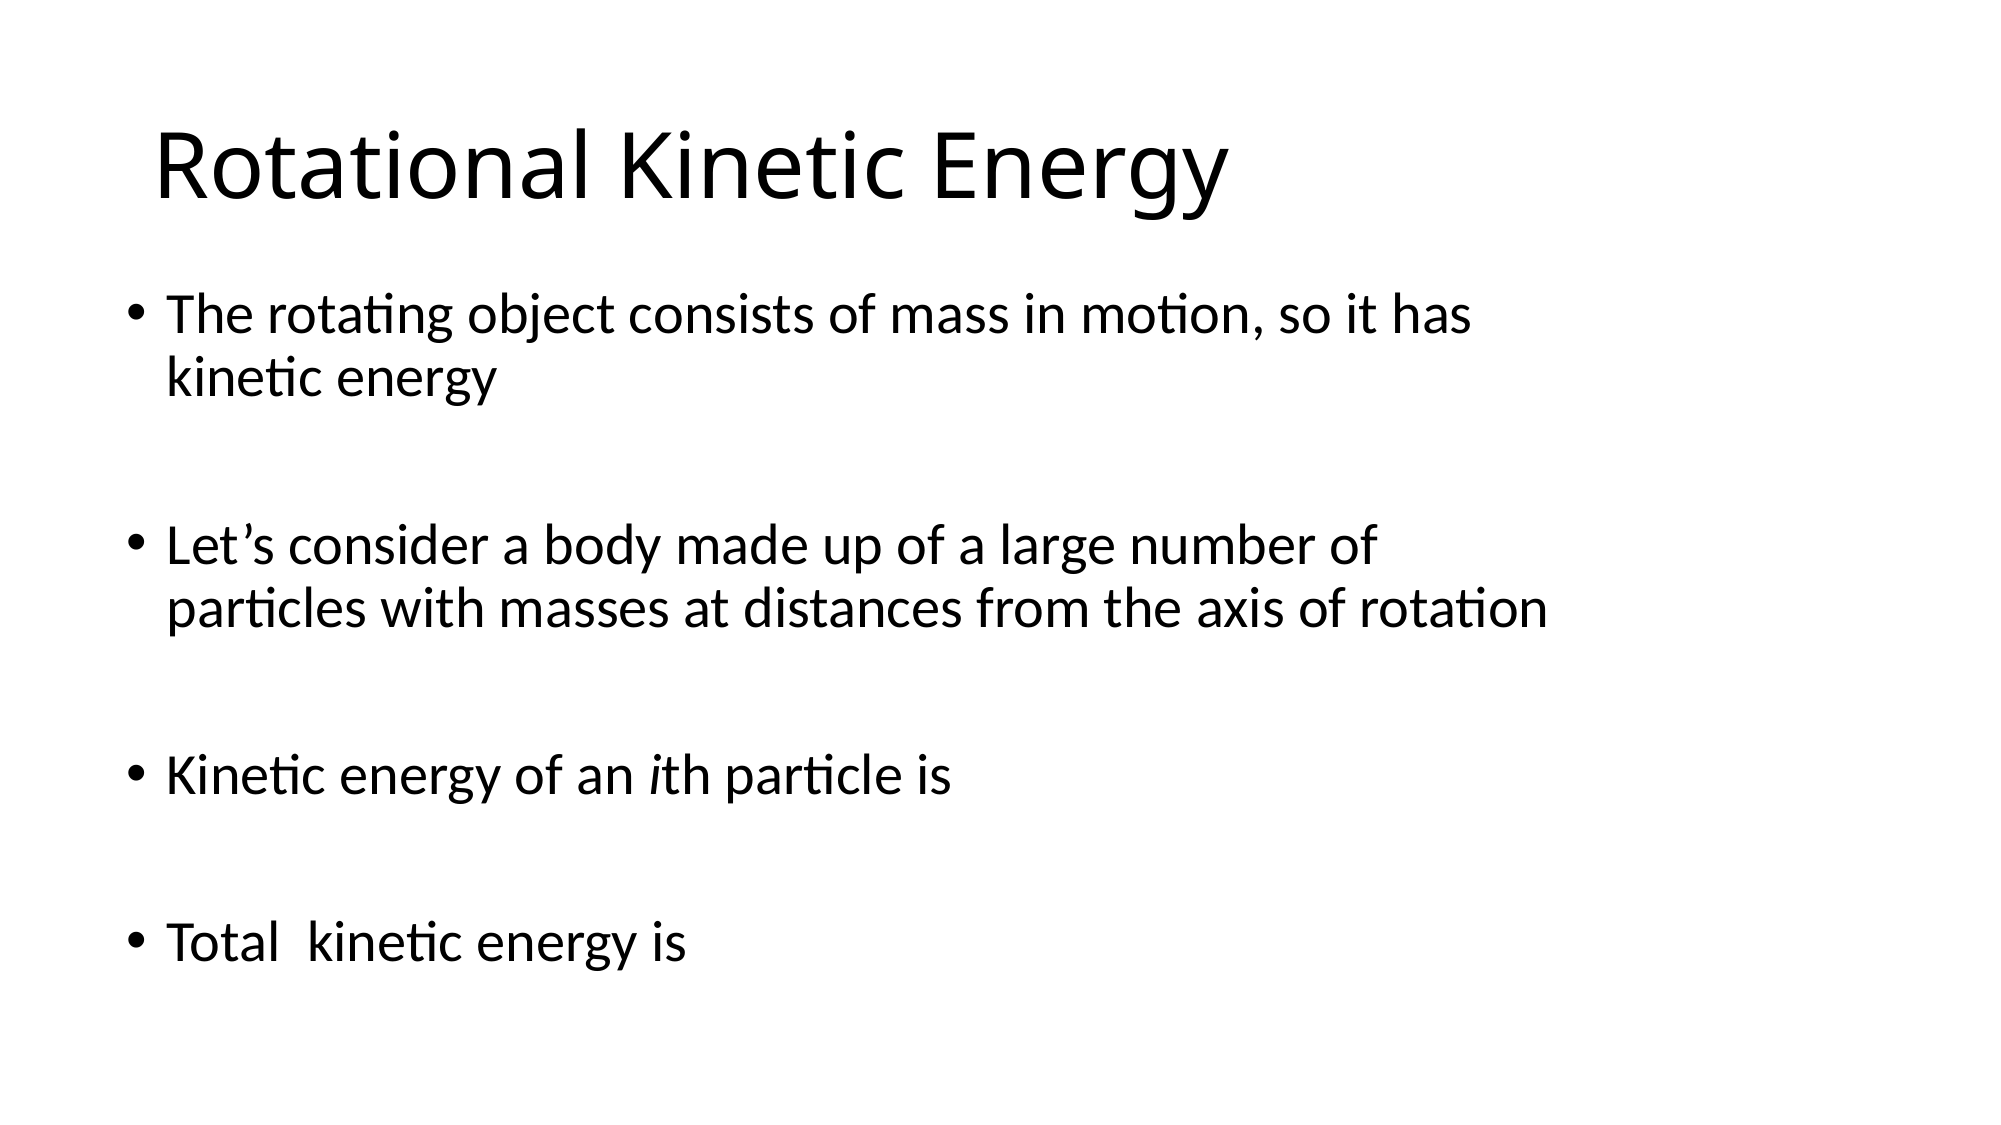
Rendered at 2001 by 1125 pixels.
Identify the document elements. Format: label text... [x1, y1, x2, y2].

title Rotational Kinetic Energy [137, 59, 1863, 278]
